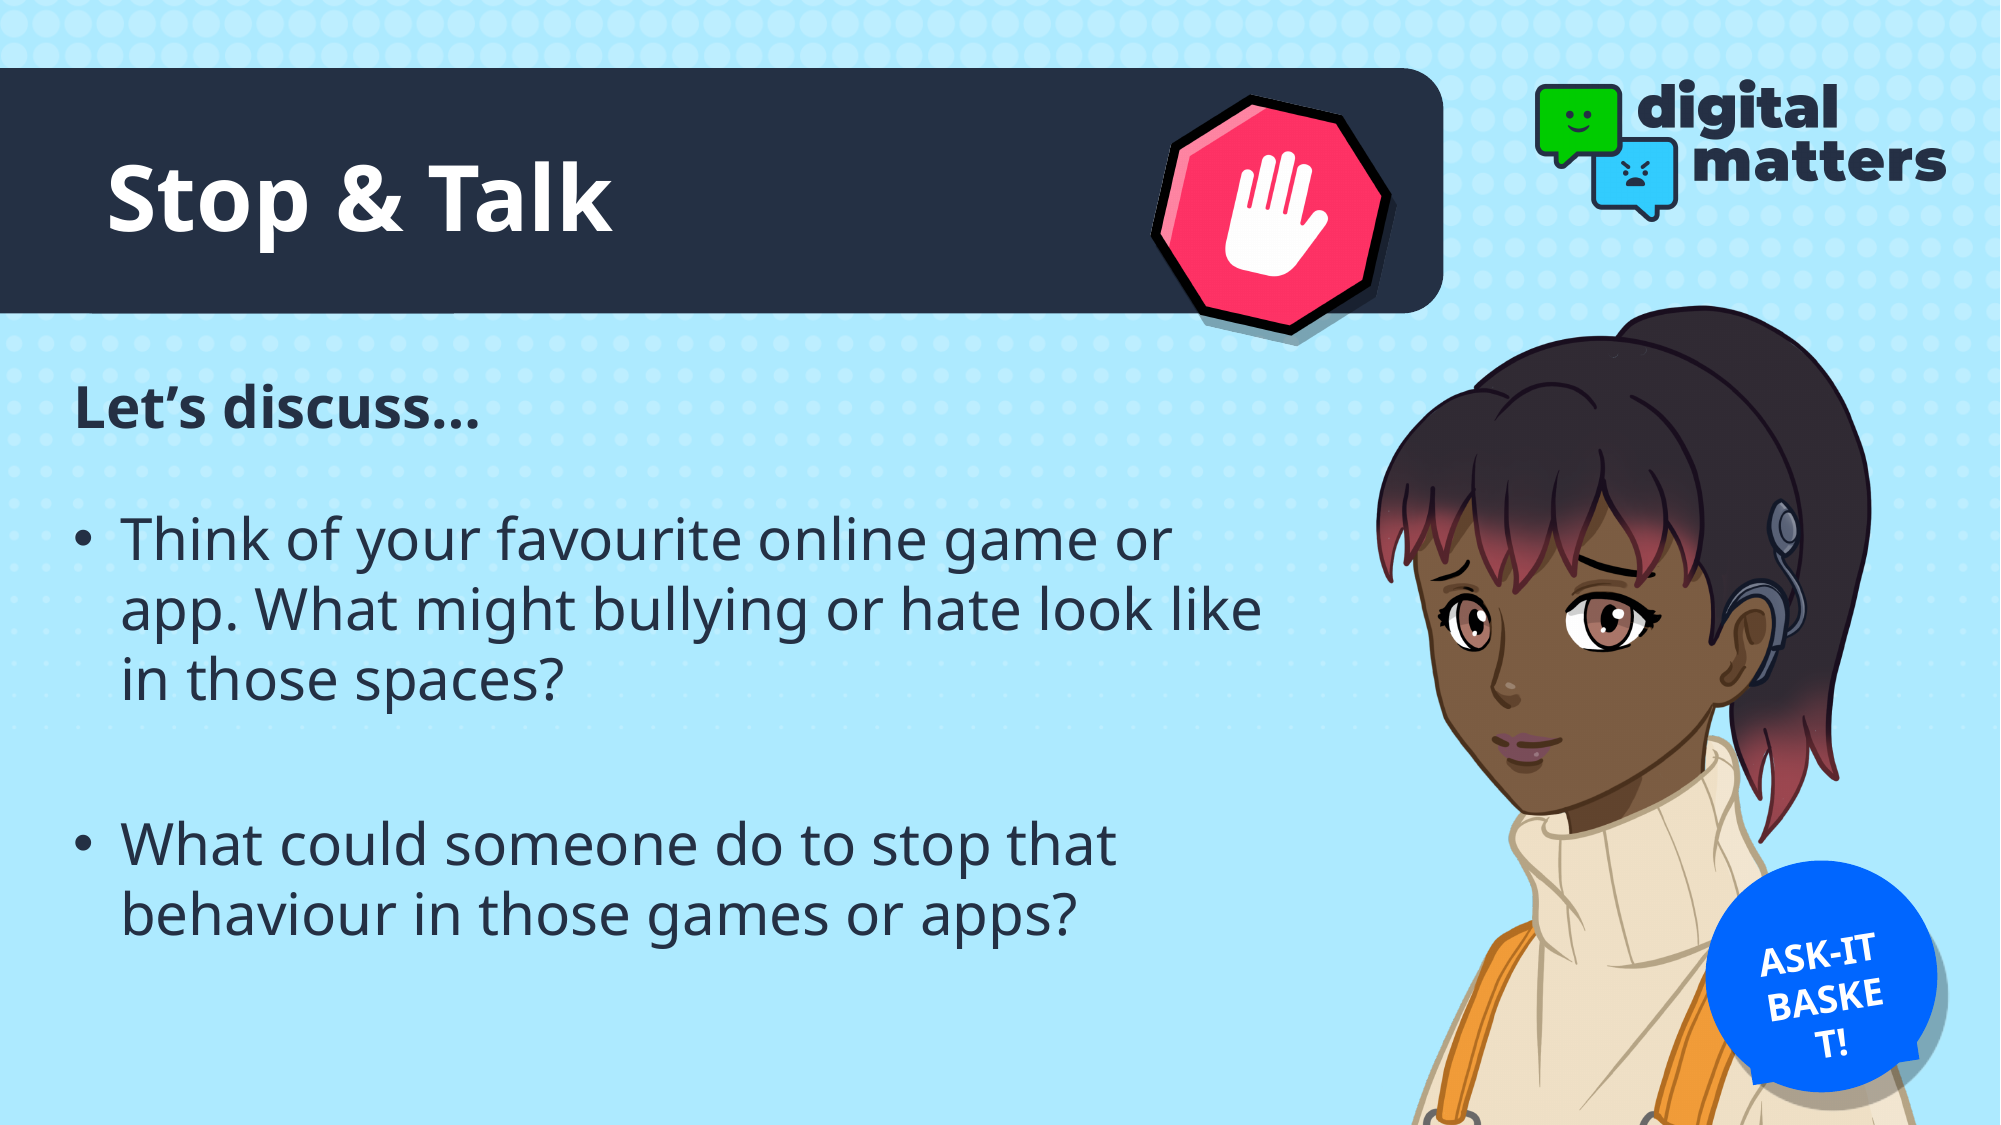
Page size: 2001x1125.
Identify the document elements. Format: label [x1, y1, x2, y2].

picture [0, 0, 2000, 1125]
text_box [1705, 860, 1938, 1093]
